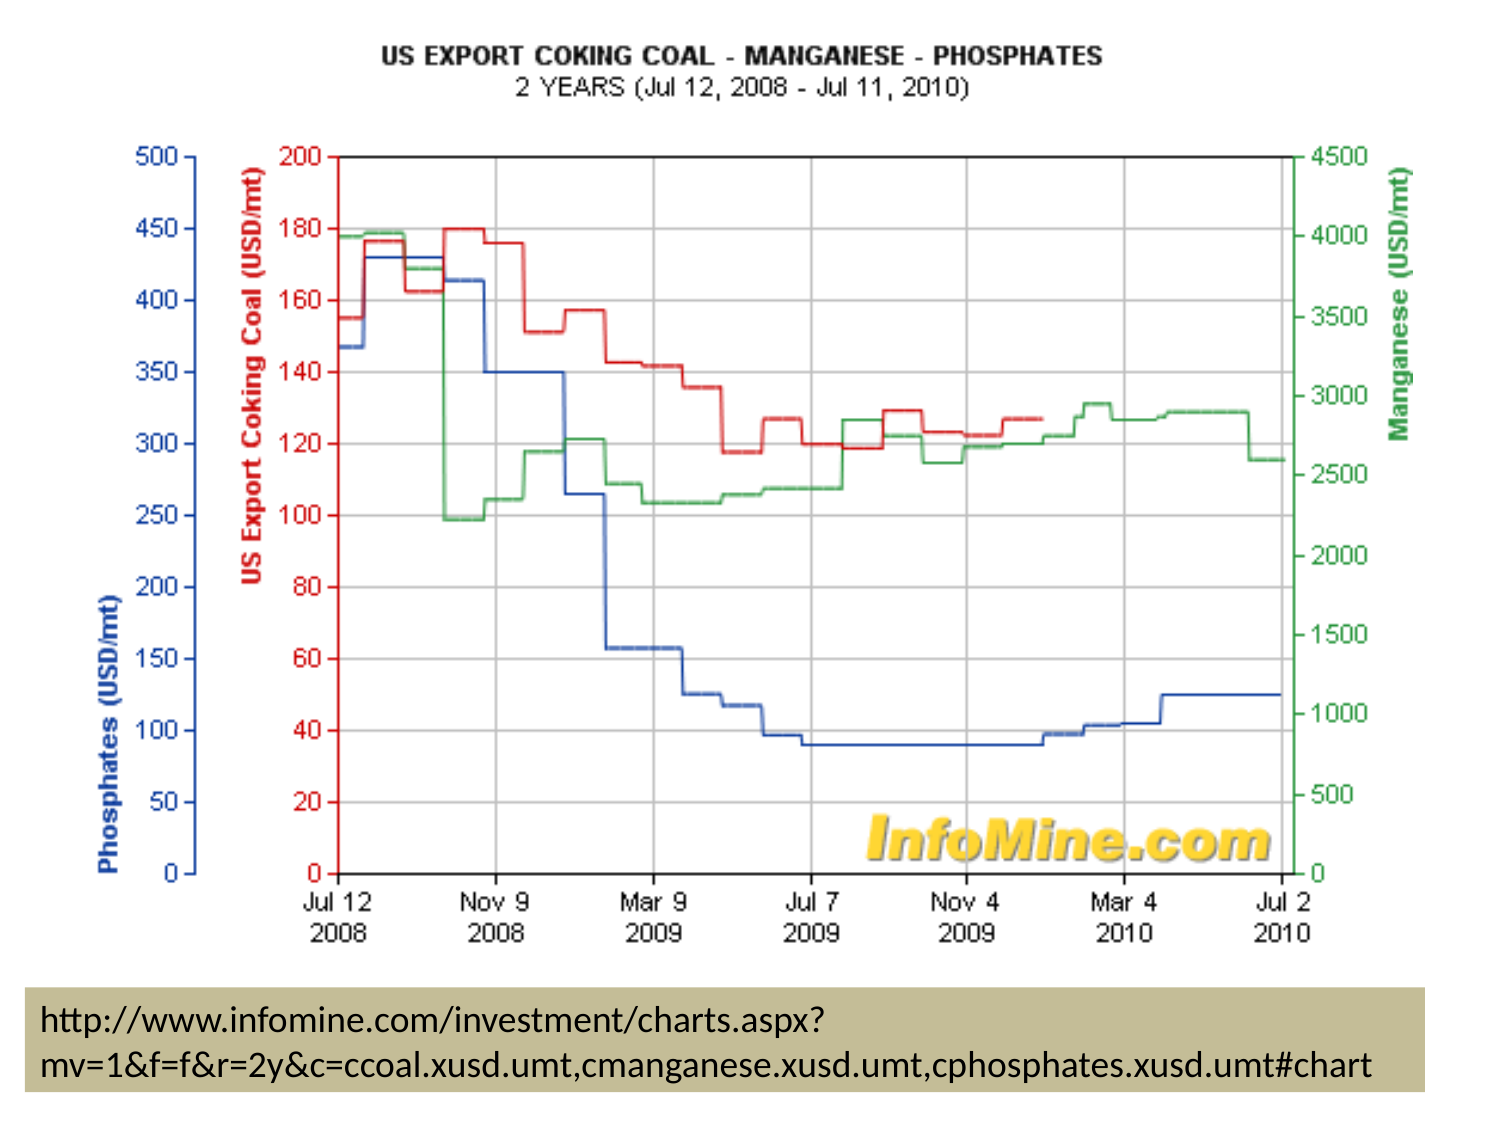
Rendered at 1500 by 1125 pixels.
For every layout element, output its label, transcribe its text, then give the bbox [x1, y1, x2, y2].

picture [74, 37, 1413, 994]
text_box http://www.infomine.com/investment/charts.aspx?mv=1&f=f&r=2y&c=ccoal.xusd.umt,cmanganese.xusd.umt,cphosphates.xusd.umt#chart [24, 987, 1425, 1093]
